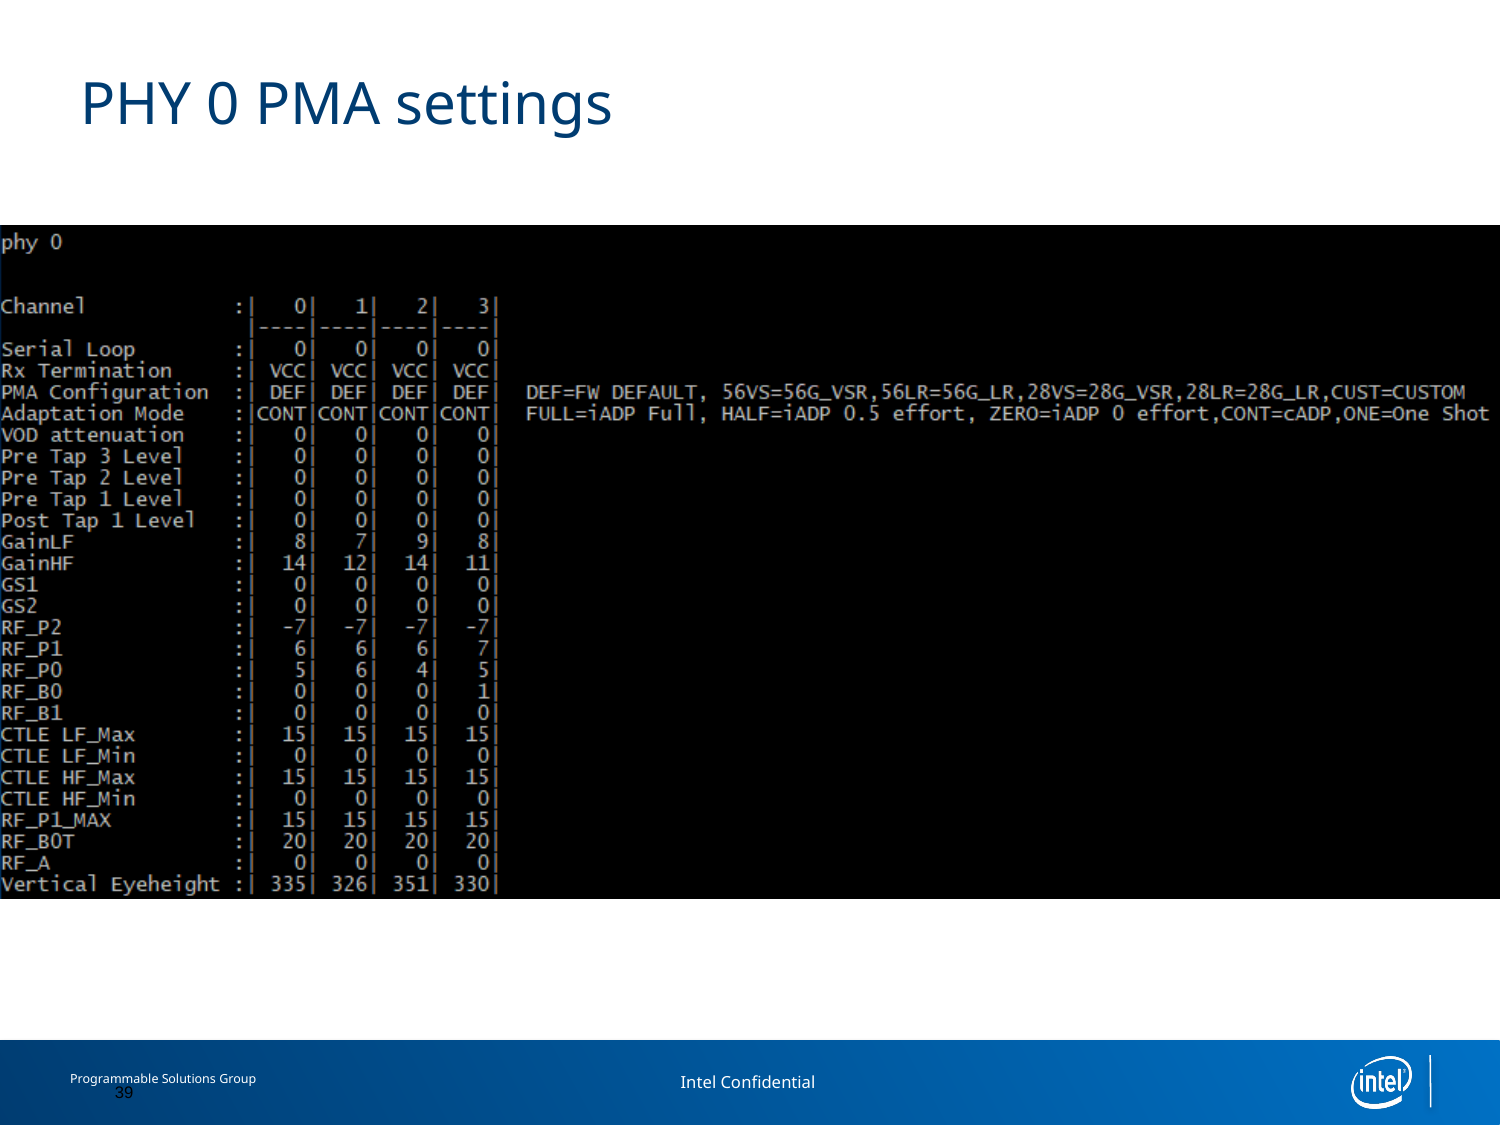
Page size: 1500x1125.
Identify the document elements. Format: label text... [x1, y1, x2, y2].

slide_number 39 [19, 1069, 134, 1116]
picture [1351, 1056, 1412, 1109]
title PHY 0 PMA settings [80, 65, 1388, 194]
picture [0, 225, 1500, 900]
